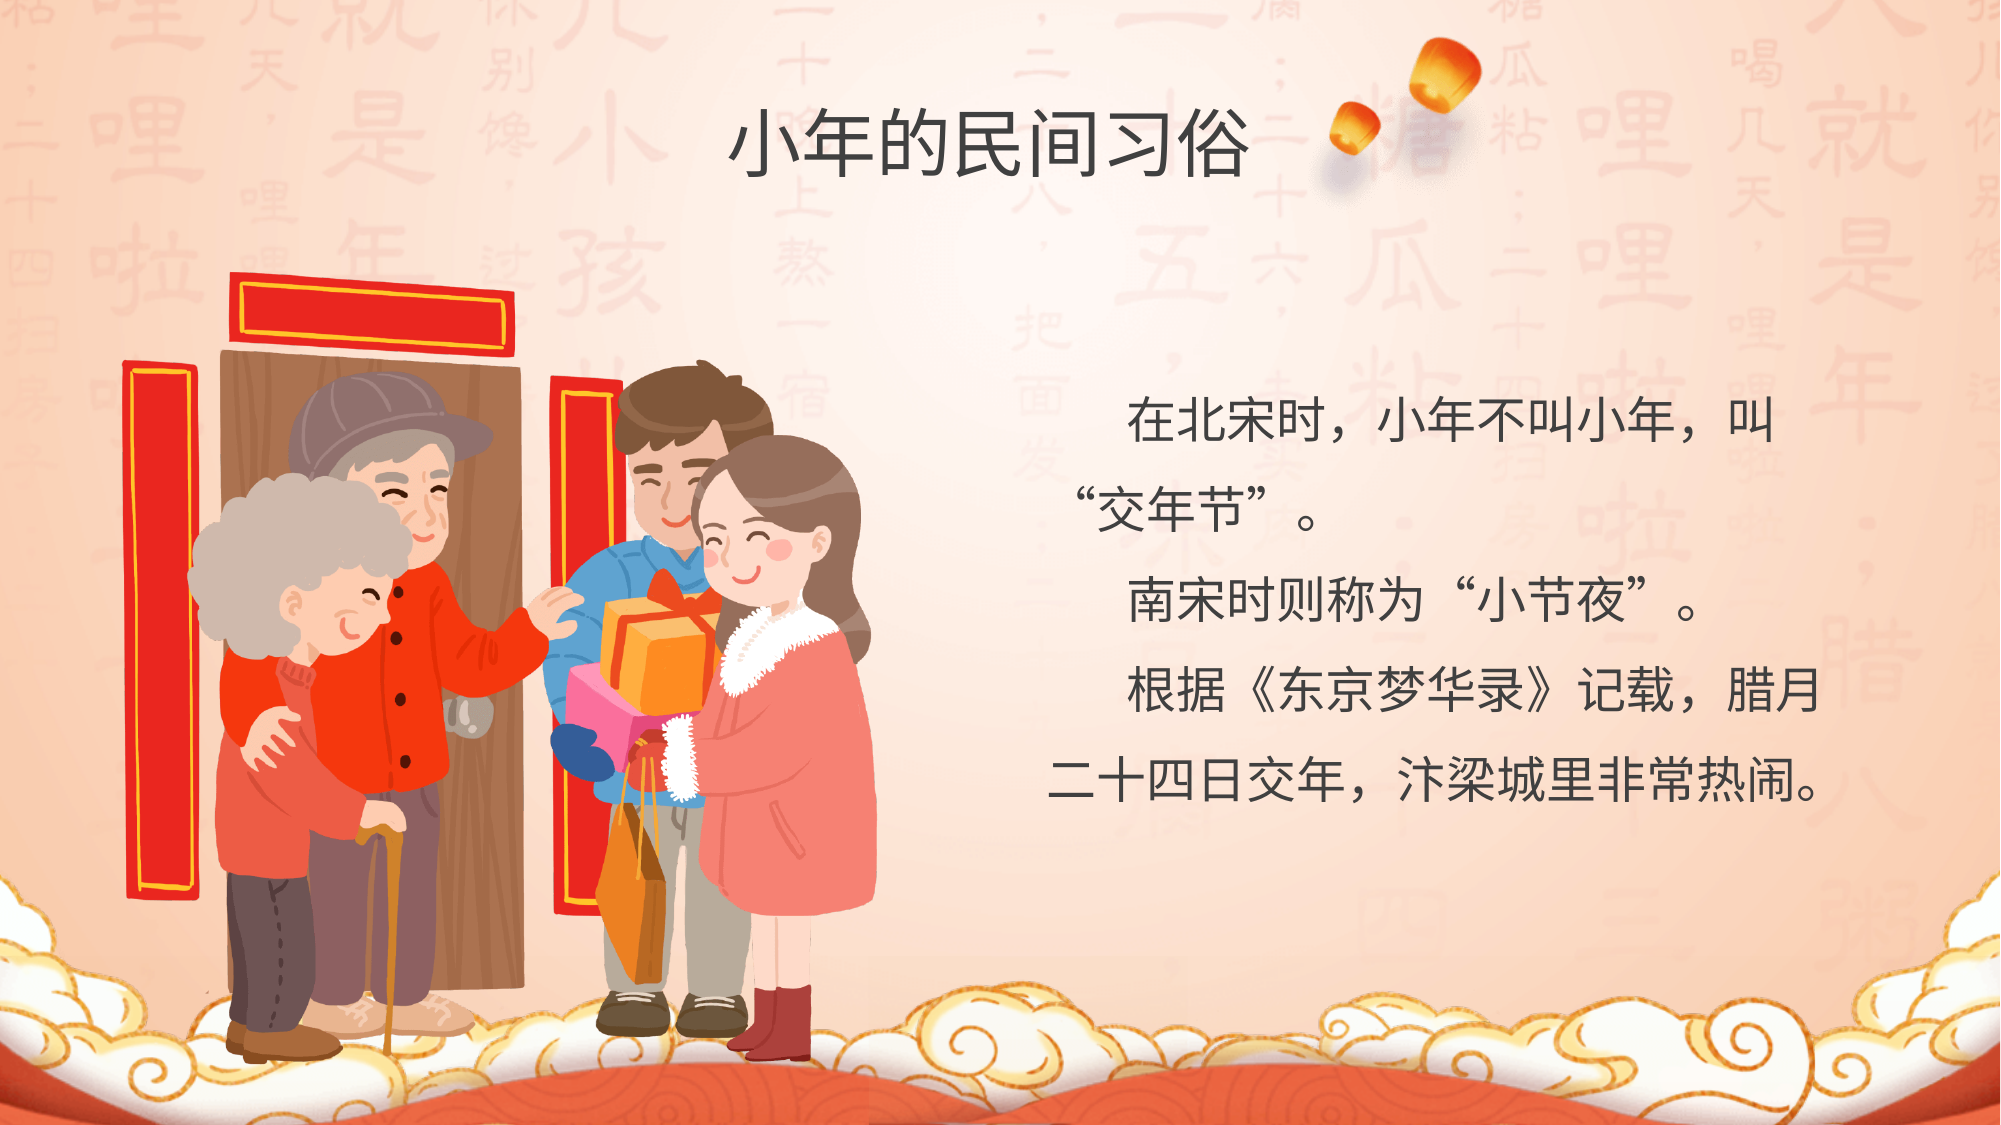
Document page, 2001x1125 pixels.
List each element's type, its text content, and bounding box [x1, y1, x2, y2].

text_box 在北宋时，小年不叫小年，叫“交年节”。 南宋时则称为“小节夜”。 根据《东京梦华录》记载，腊月二十四日交年，汴梁城里非常热闹。 [1031, 351, 1844, 817]
text_box 小年的民间习俗 [712, 89, 1288, 194]
picture [0, 0, 2001, 1125]
